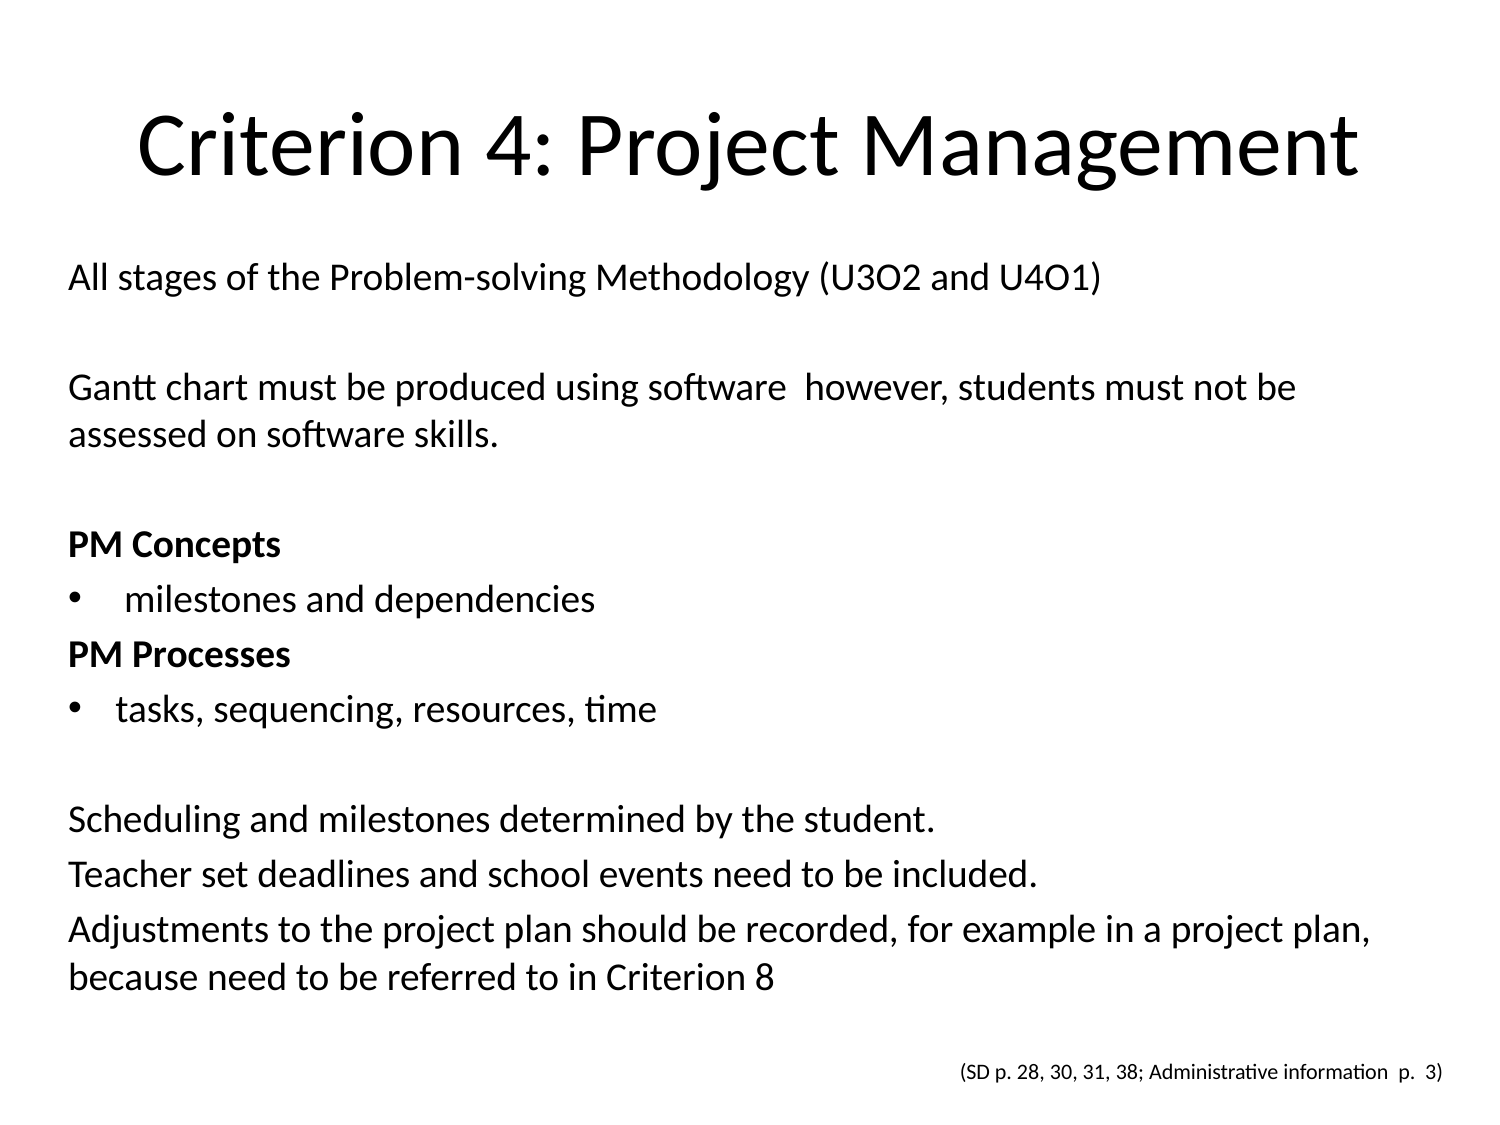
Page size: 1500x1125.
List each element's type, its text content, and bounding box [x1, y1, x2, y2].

list All stages of the Problem-solving Methodology (U3O2 and U4O1) Gantt chart must be produced using software however, students must not be assessed on software skills. PM Concepts milestones and dependencies PM Processes tasks, sequencing, resources, time Scheduling and milestones determined by the student. Teacher set deadlines and school events need to be included. Adjustments to the project plan should be recorded, for example in a project plan, because need to be referred to in Criterion 8 (SD p. 28, 30, 31, 38; Administrative information p. 3) [53, 243, 1459, 1105]
title Criterion 4: Project Management [75, 45, 1425, 233]
